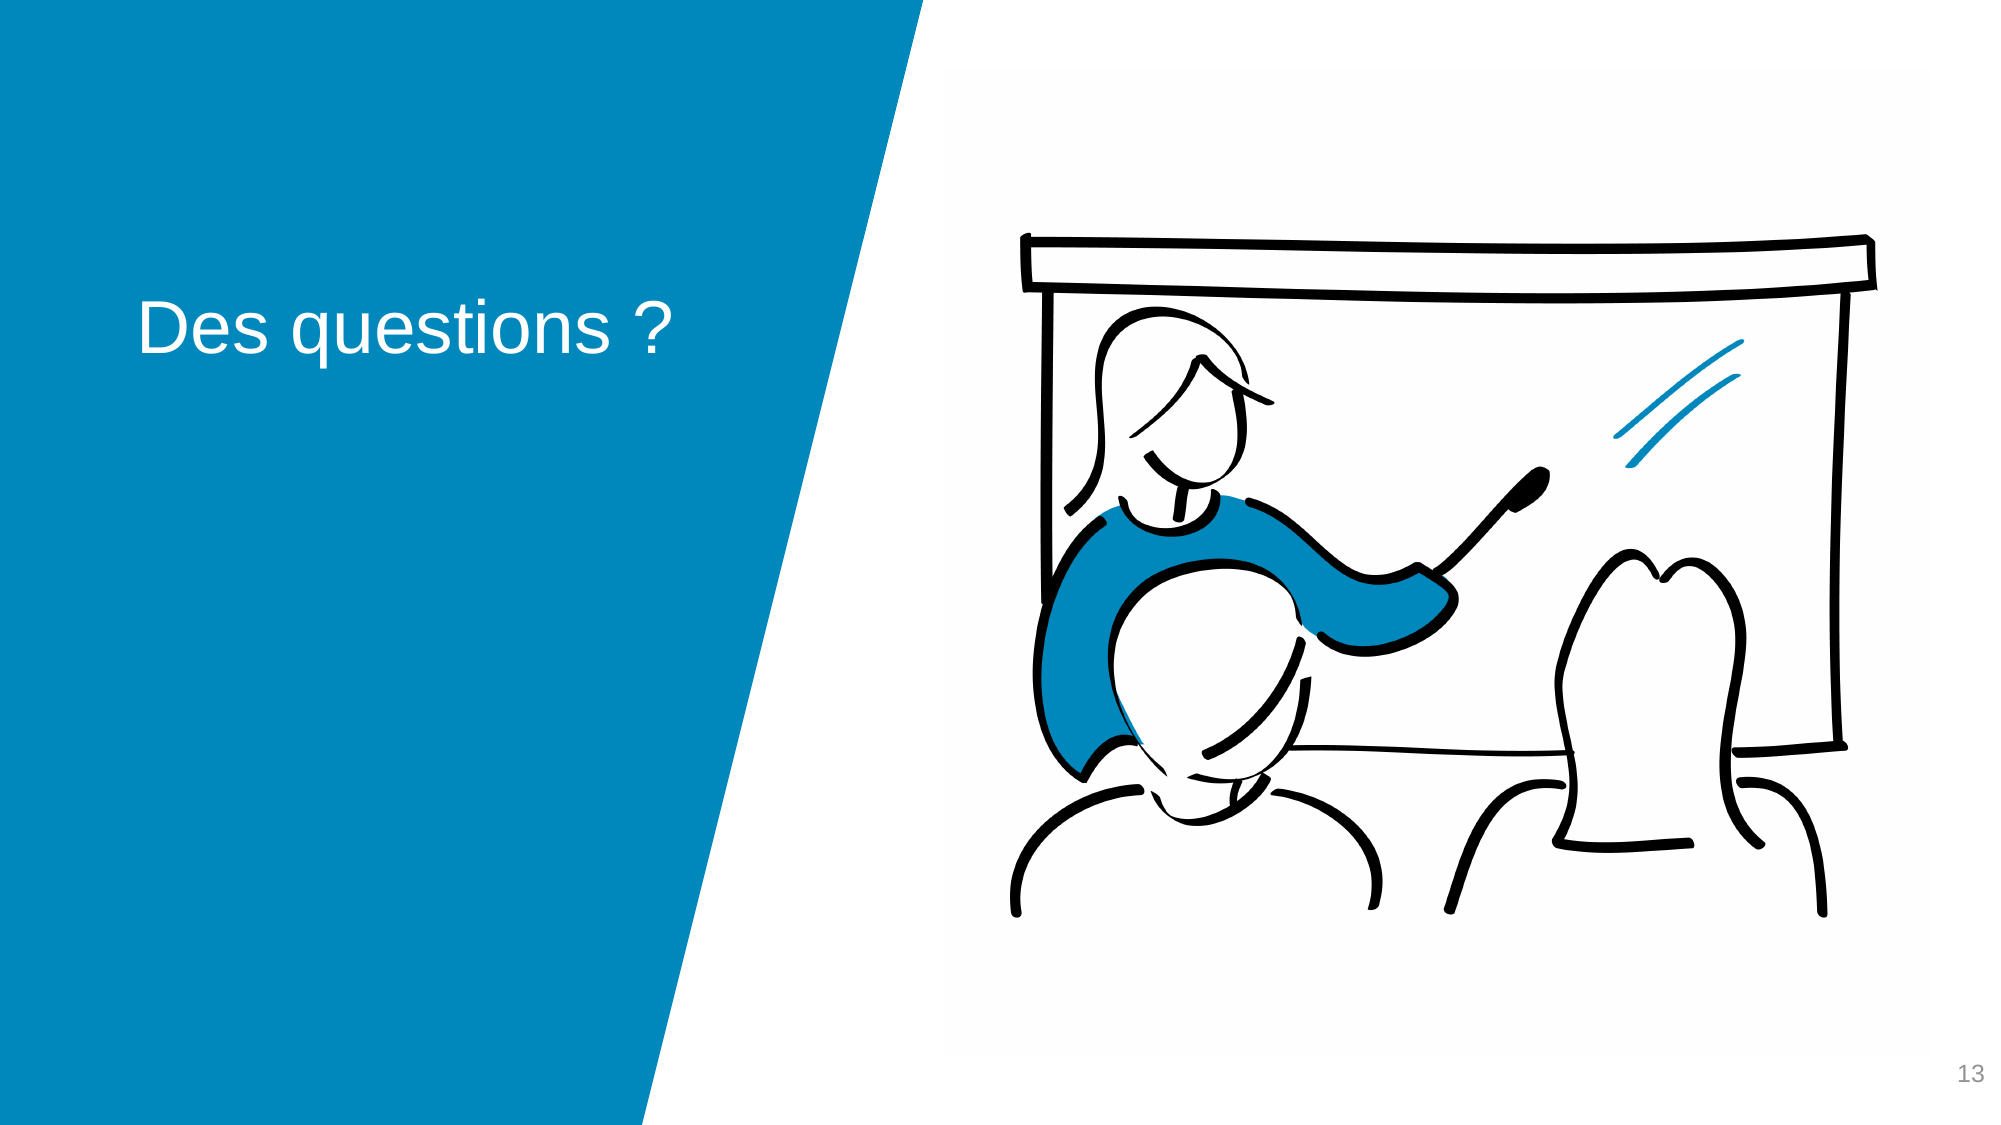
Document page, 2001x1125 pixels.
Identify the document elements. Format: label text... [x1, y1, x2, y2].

slide_number 13 [1550, 1042, 2000, 1103]
title Des questions ? [136, 0, 775, 371]
picture [944, 68, 1932, 1056]
